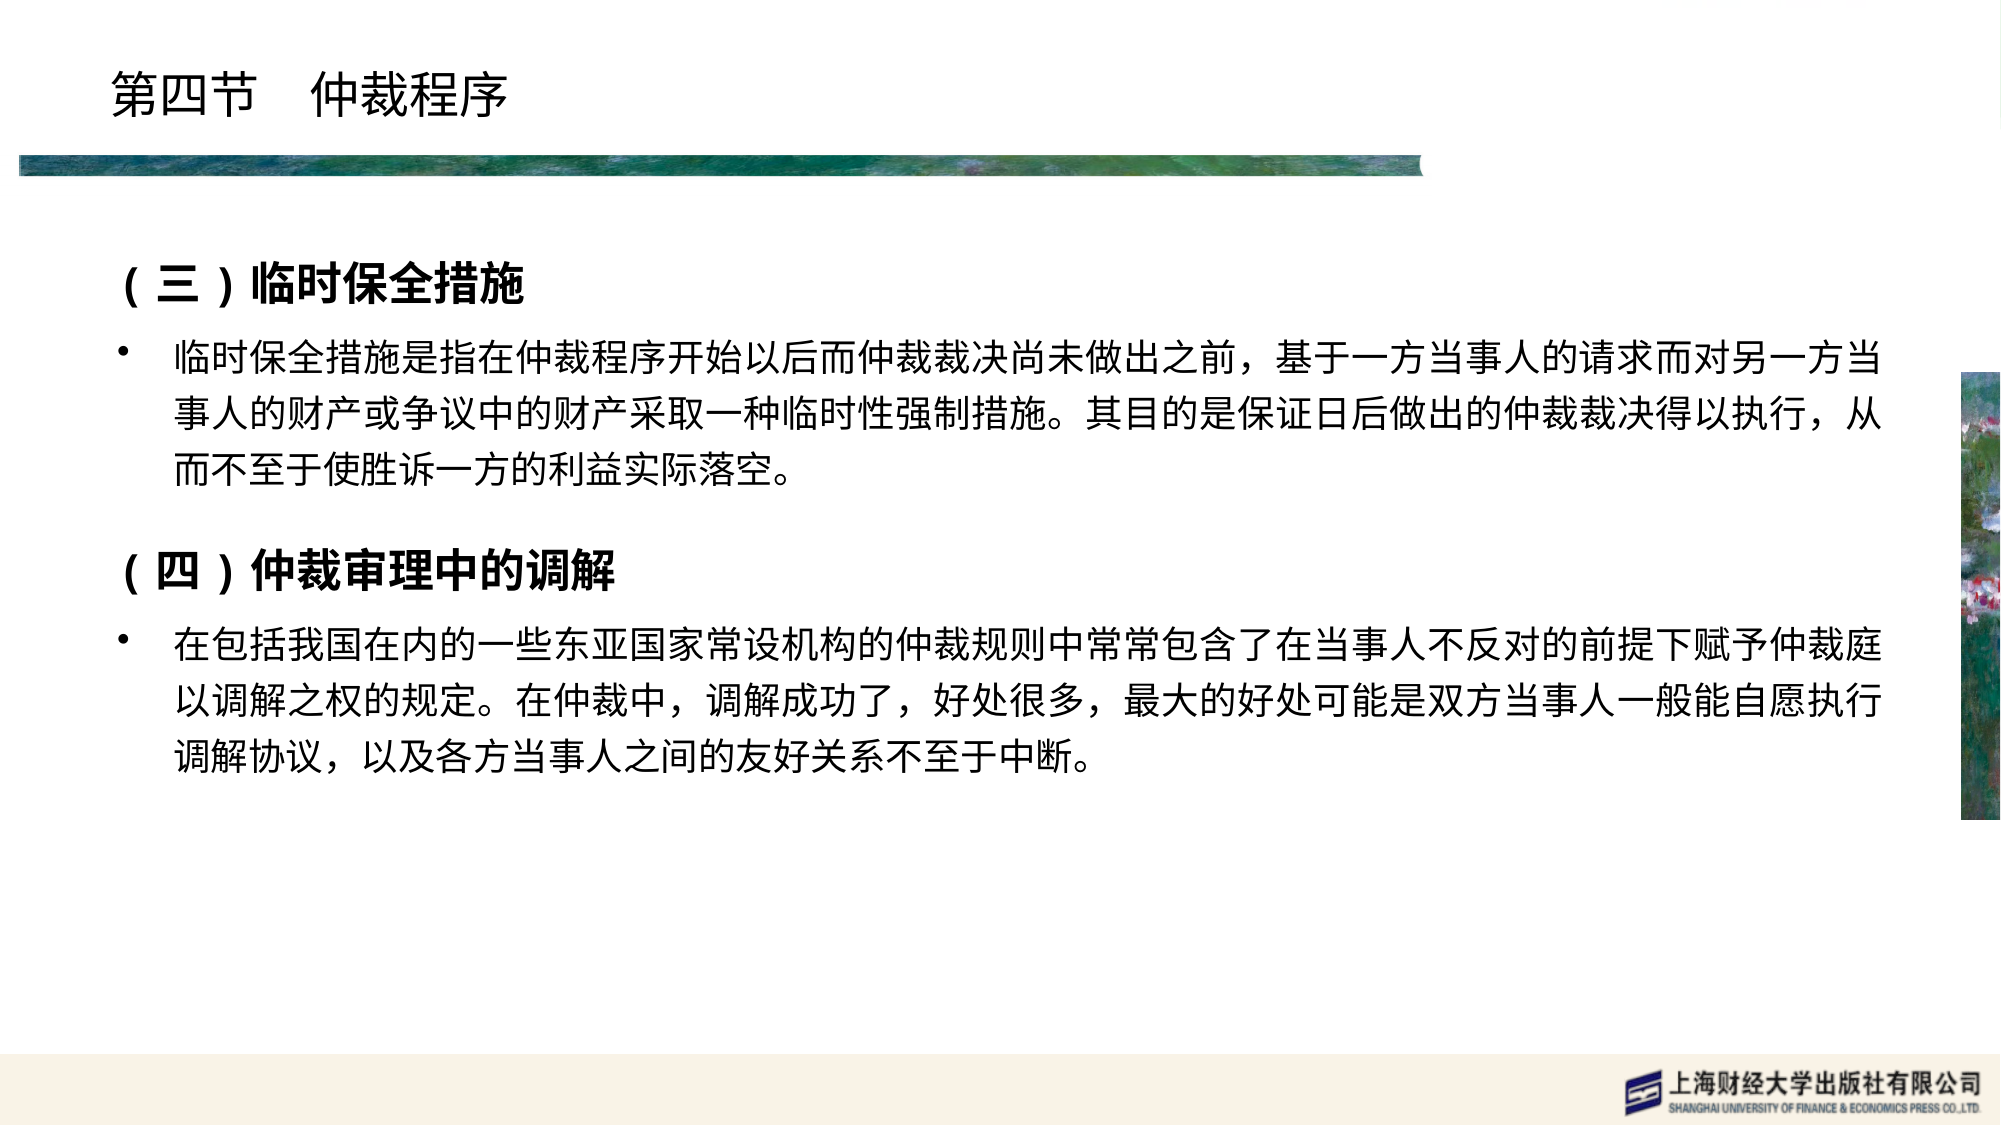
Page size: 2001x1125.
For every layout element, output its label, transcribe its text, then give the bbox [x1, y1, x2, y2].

list (三)临时保全措施 临时保全措施是指在仲裁程序开始以后而仲裁裁决尚未做出之前，基于一方当事人的请求而对另一方当事人的财产或争议中的财产采取一种临时性强制措施。其目的是保证日后做出的仲裁裁决得以执行，从而不至于使胜诉一方的利益实际落空。 (四)仲裁审理中的调解 在包括我国在内的一些东亚国家常设机构的仲裁规则中常常包含了在当事人不反对的前提下赋予仲裁庭以调解之权的规定。在仲裁中，调解成功了，好处很多，最大的好处可能是双方当事人一般能自愿执行调解协议，以及各方当事人之间的友好关系不至于中断。 [102, 233, 1898, 1032]
picture [0, 0, 2001, 1125]
title 第四节 仲裁程序 [94, 42, 1451, 146]
